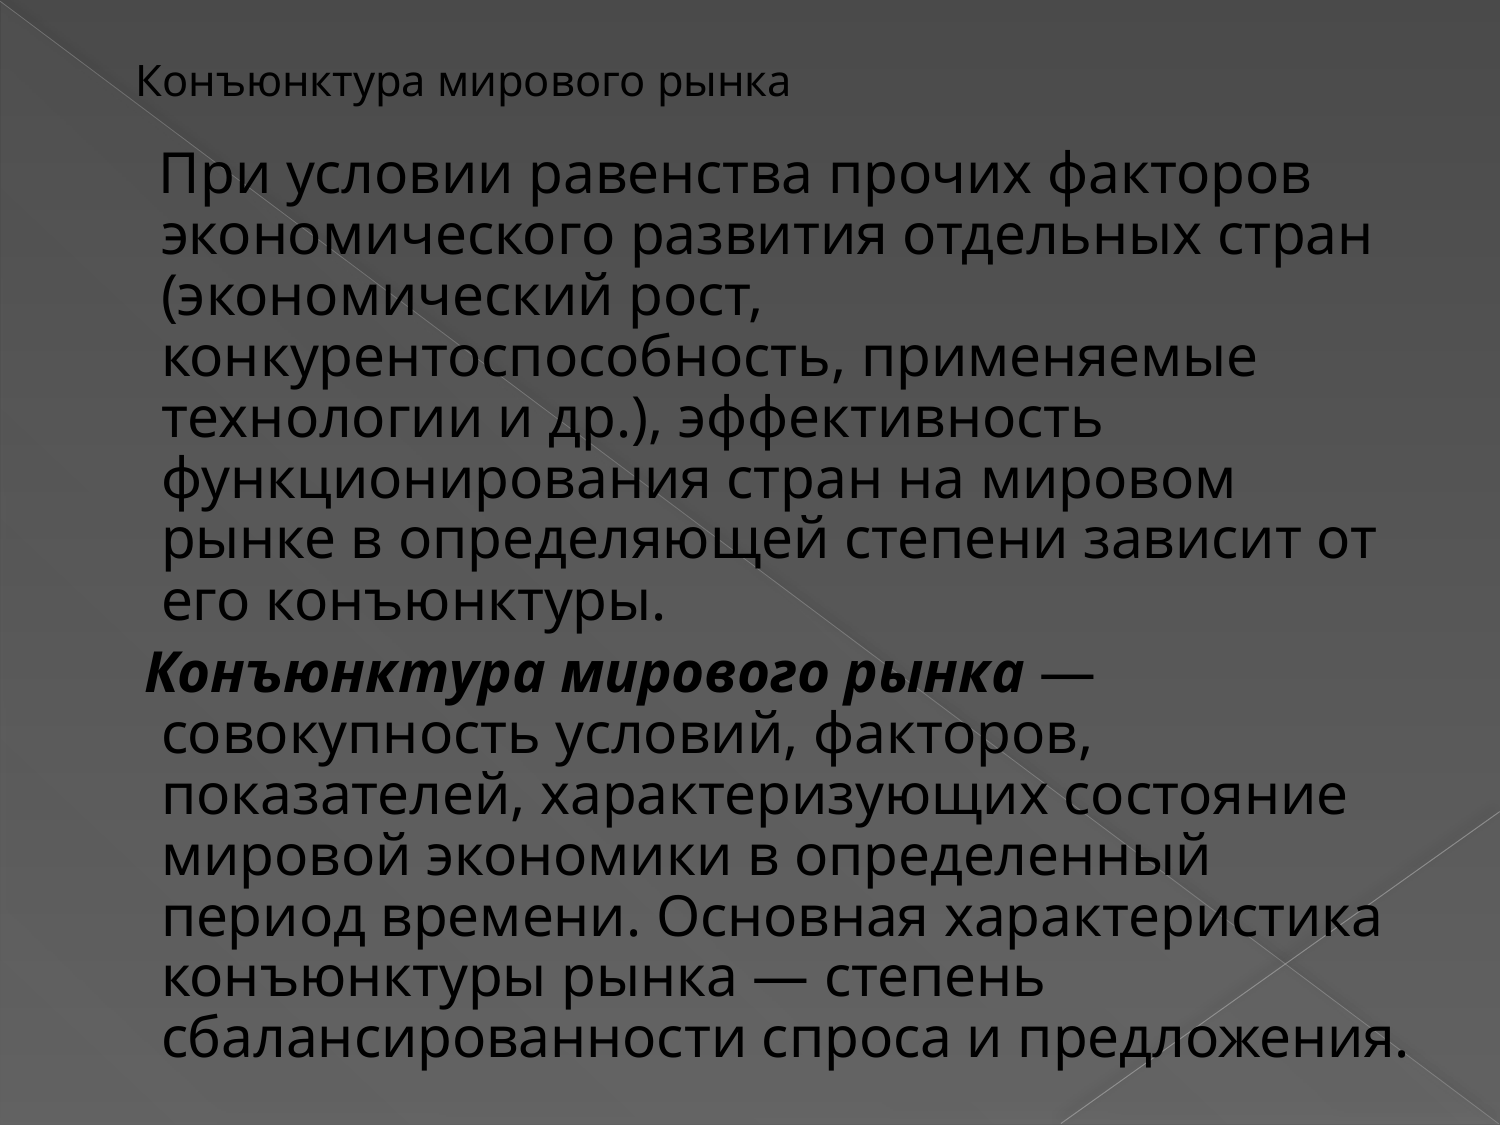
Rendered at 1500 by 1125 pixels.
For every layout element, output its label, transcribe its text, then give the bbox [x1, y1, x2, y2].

list При условии равенства прочих факторов экономического развития отдельных стран (экономический рост, конкурентоспособность, применяемые технологии и др.), эффективность функционирования стран на мировом рынке в определяющей степени зависит от его конъюнктуры. Конъюнктура мирового рынка — совокупность условий, факторов, показателей, характеризующих состояние мировой экономики в определенный период времени. Основная характеристика конъюнктуры рынка — степень сбалансированности спроса и предложения. [75, 137, 1425, 1094]
title Конъюнктура мирового рынка [75, 45, 1425, 114]
